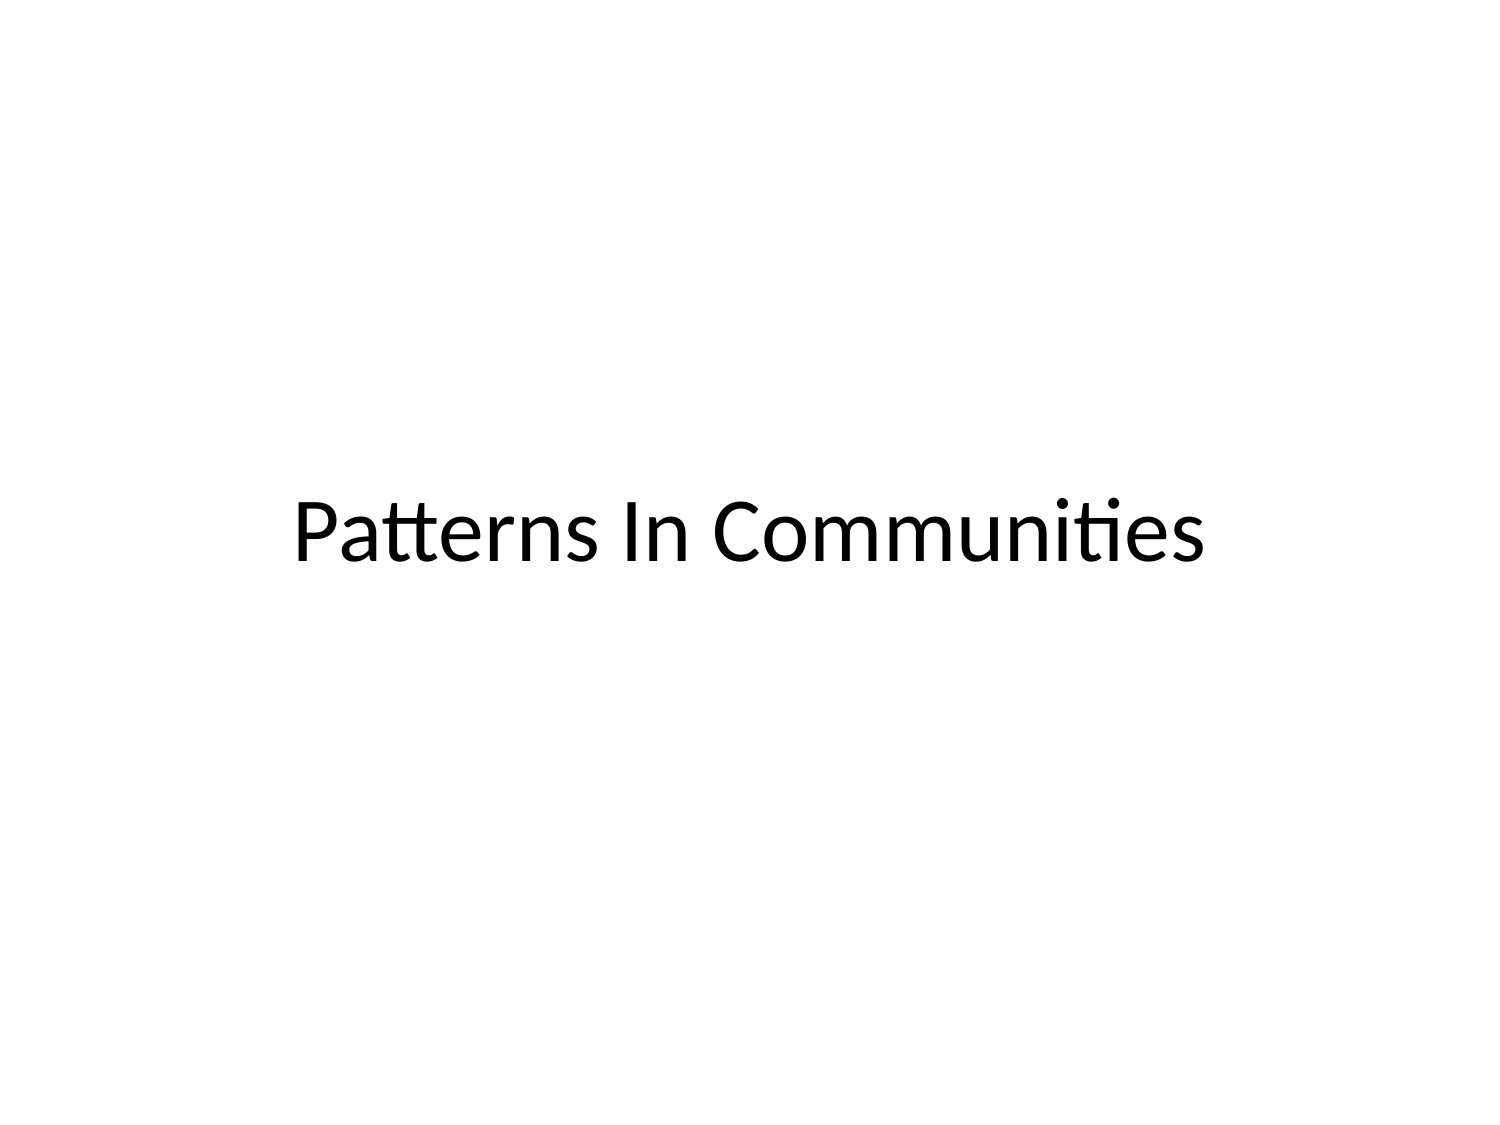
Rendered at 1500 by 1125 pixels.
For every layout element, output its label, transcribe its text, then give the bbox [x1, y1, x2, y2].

title Patterns In Communities [112, 349, 1388, 591]
